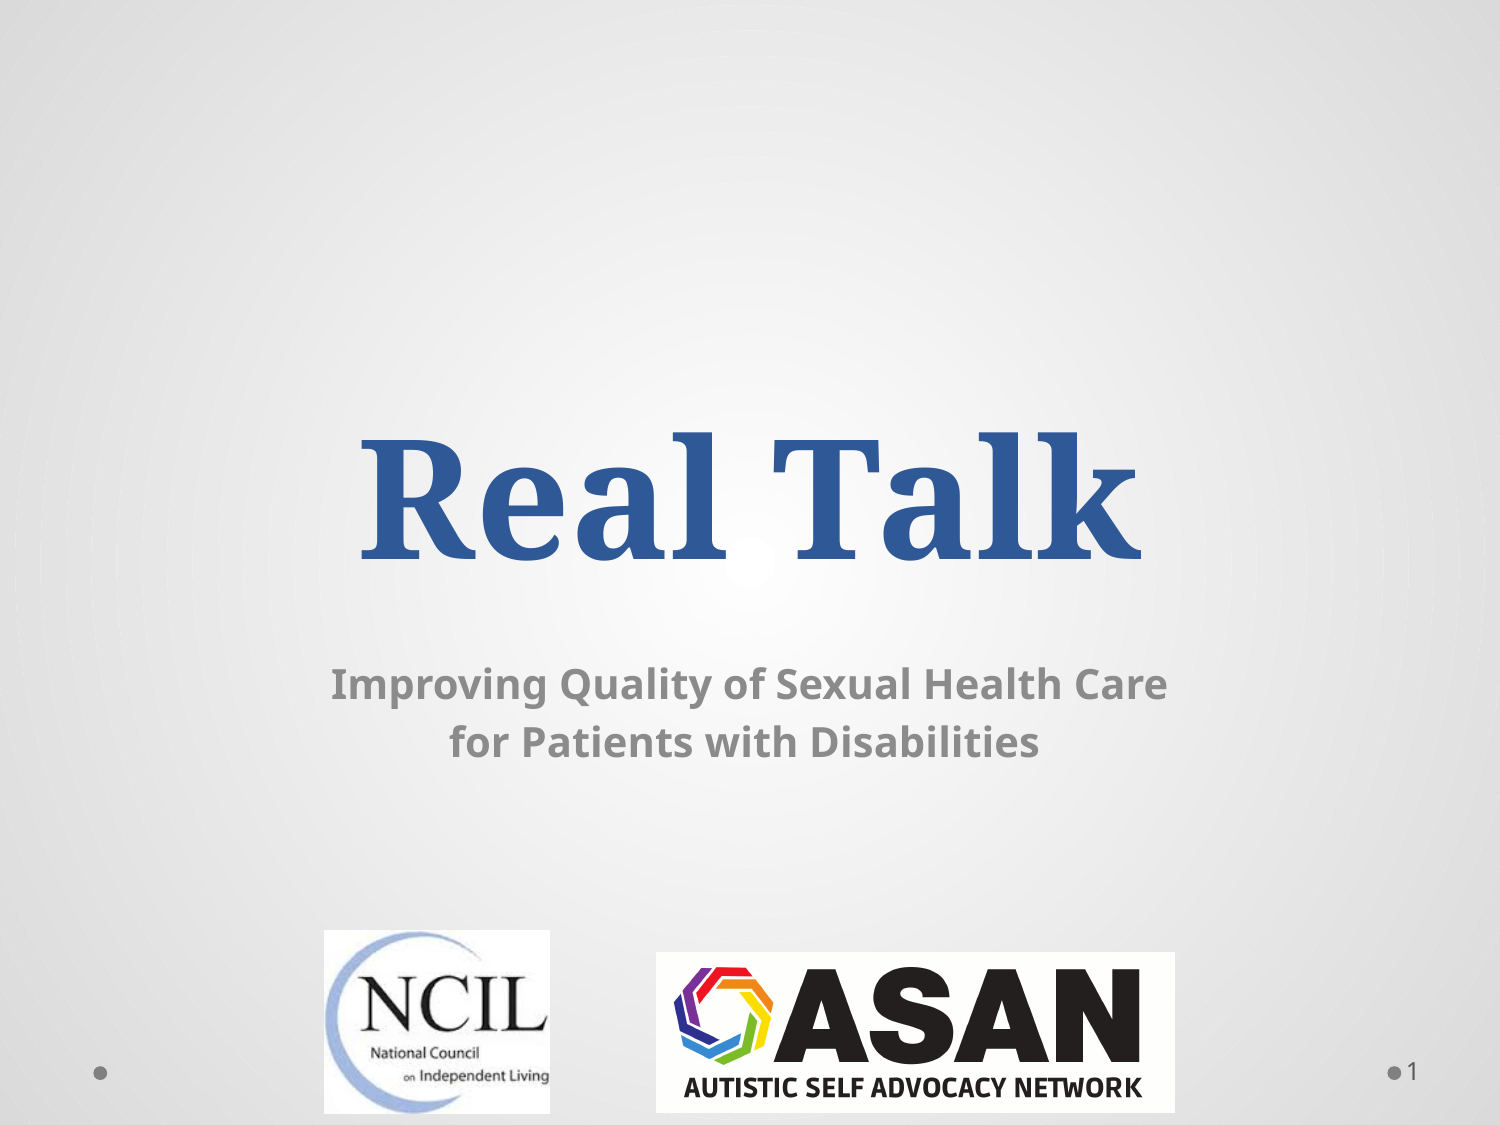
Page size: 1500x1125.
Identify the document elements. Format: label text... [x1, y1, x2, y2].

picture [656, 952, 1175, 1113]
slide_number 1 [1401, 1042, 1494, 1103]
subtitle Improving Quality of Sexual Health Care for Patients with Disabilities [225, 650, 1275, 850]
picture [324, 930, 550, 1114]
title Real Talk [112, 99, 1388, 600]
